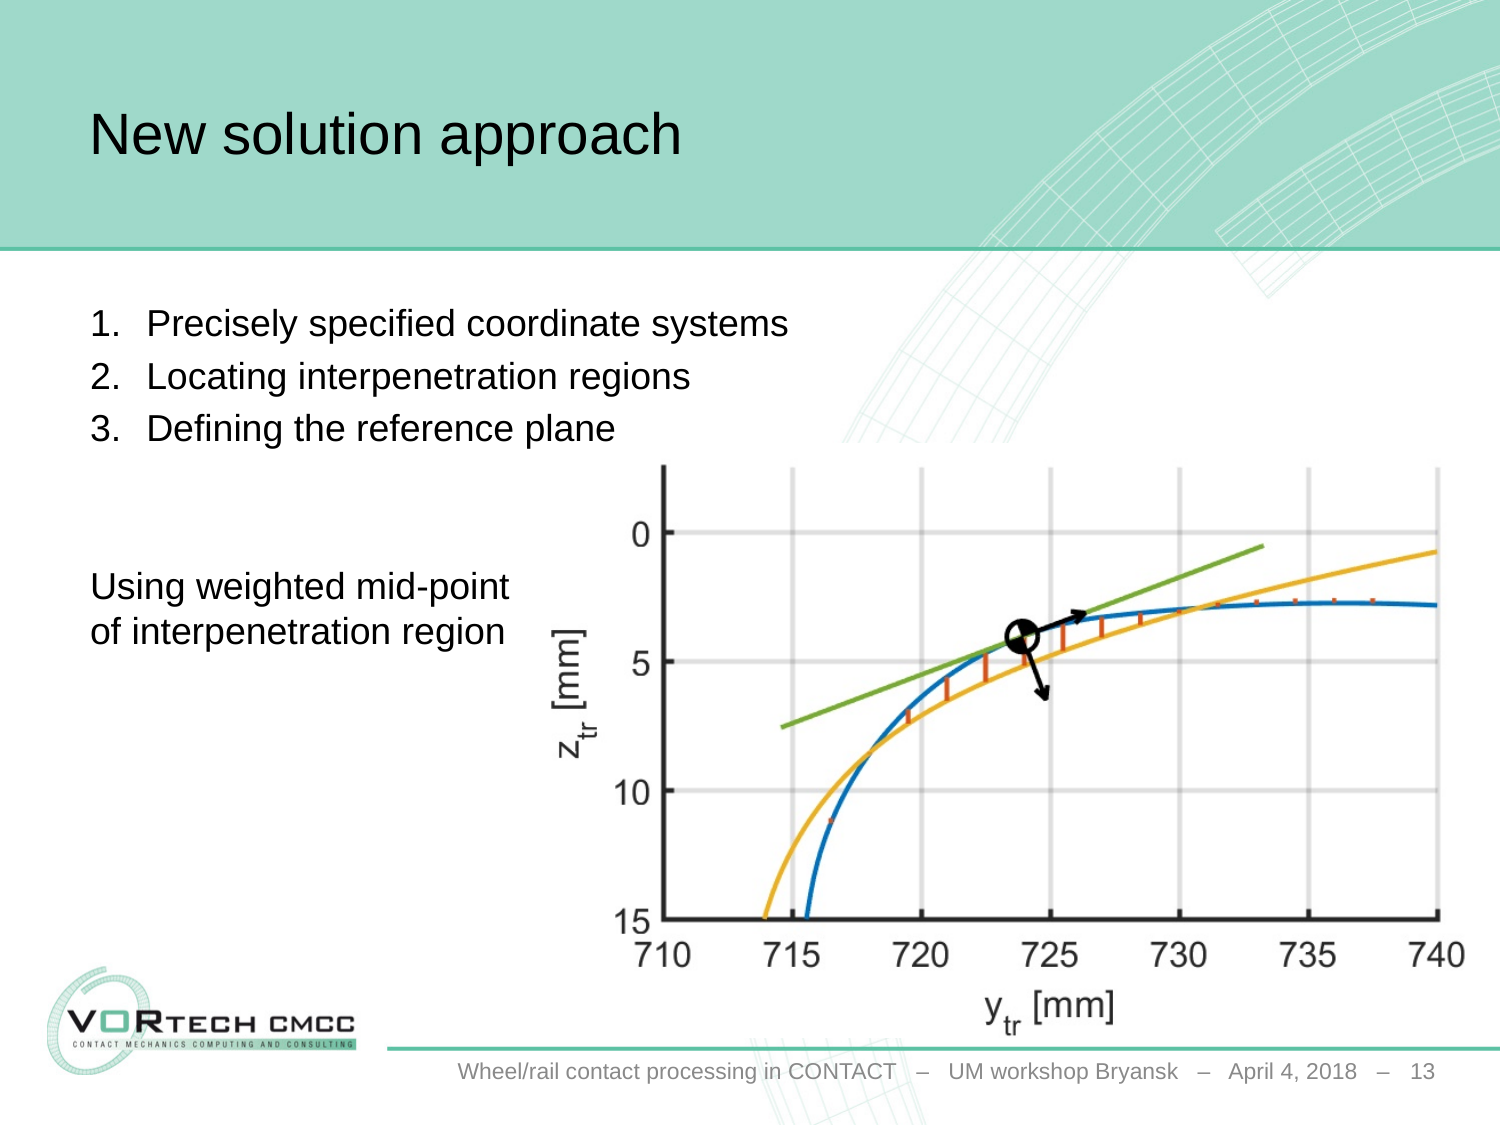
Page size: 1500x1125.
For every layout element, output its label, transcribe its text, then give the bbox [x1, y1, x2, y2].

list Precisely specified coordinate systems Locating interpenetration regions Defining the reference plane Using weighted mid-point of interpenetration region [75, 291, 1341, 929]
picture [0, 0, 1500, 1125]
title New solution approach [75, 37, 1425, 225]
